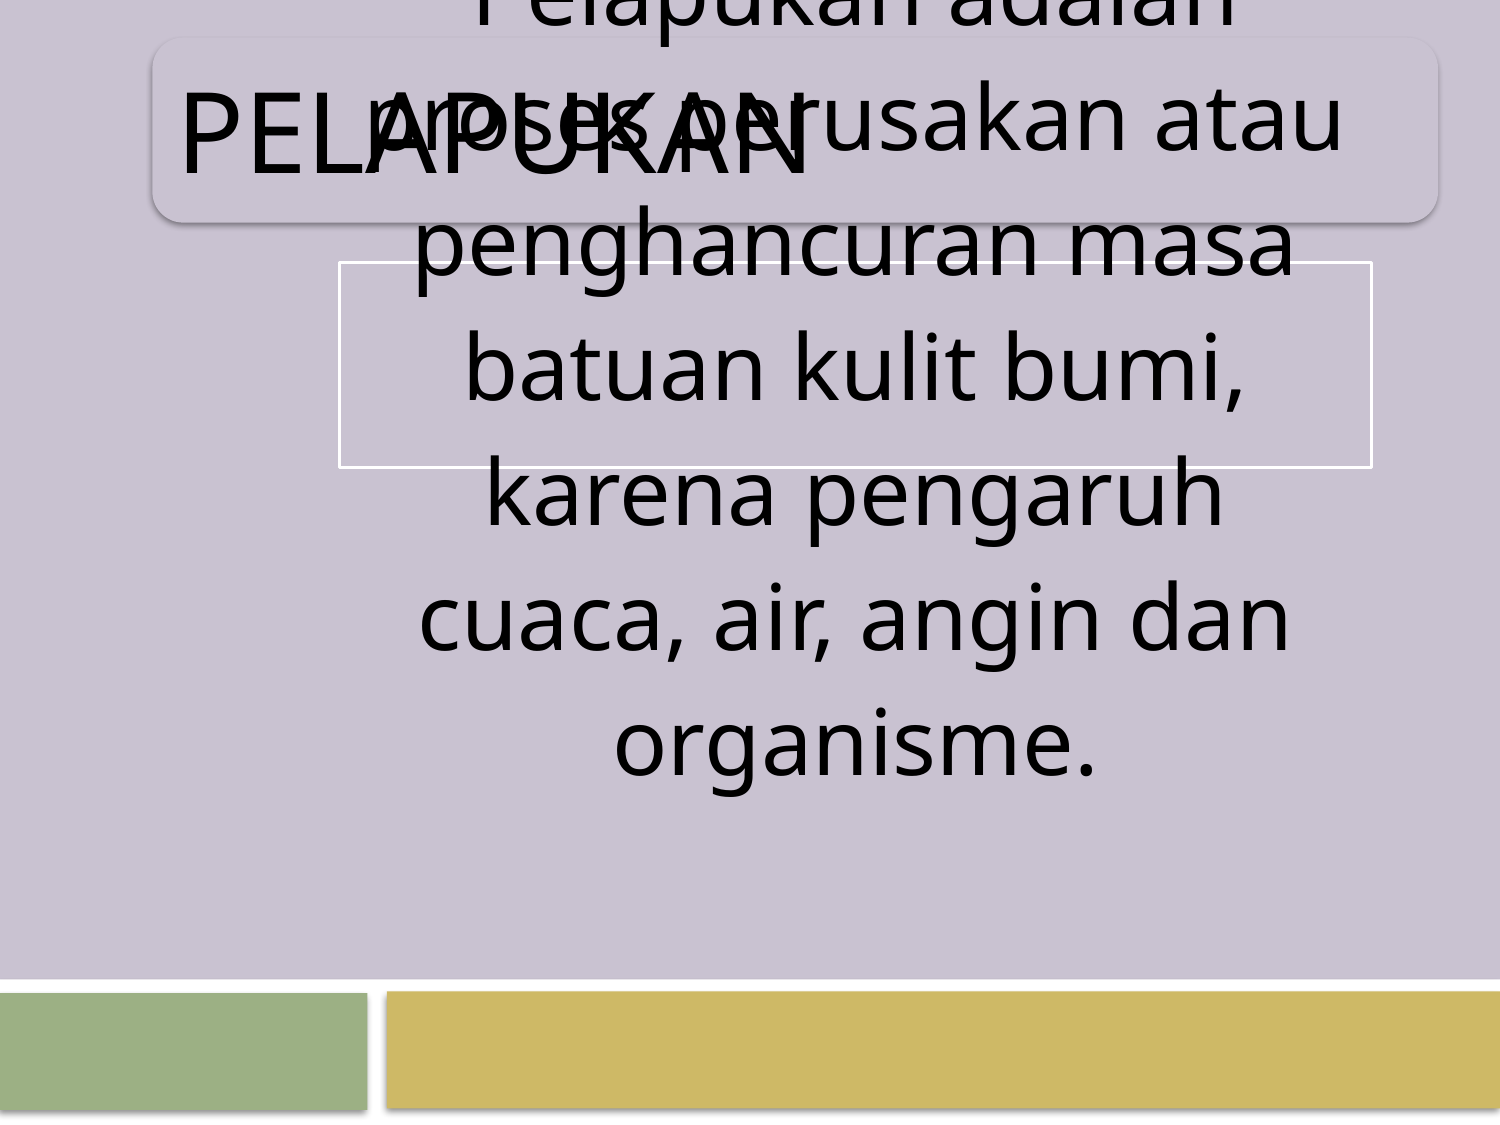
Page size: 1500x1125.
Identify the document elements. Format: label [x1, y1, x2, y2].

list [210, 262, 1500, 1001]
text_box [152, 37, 1439, 223]
